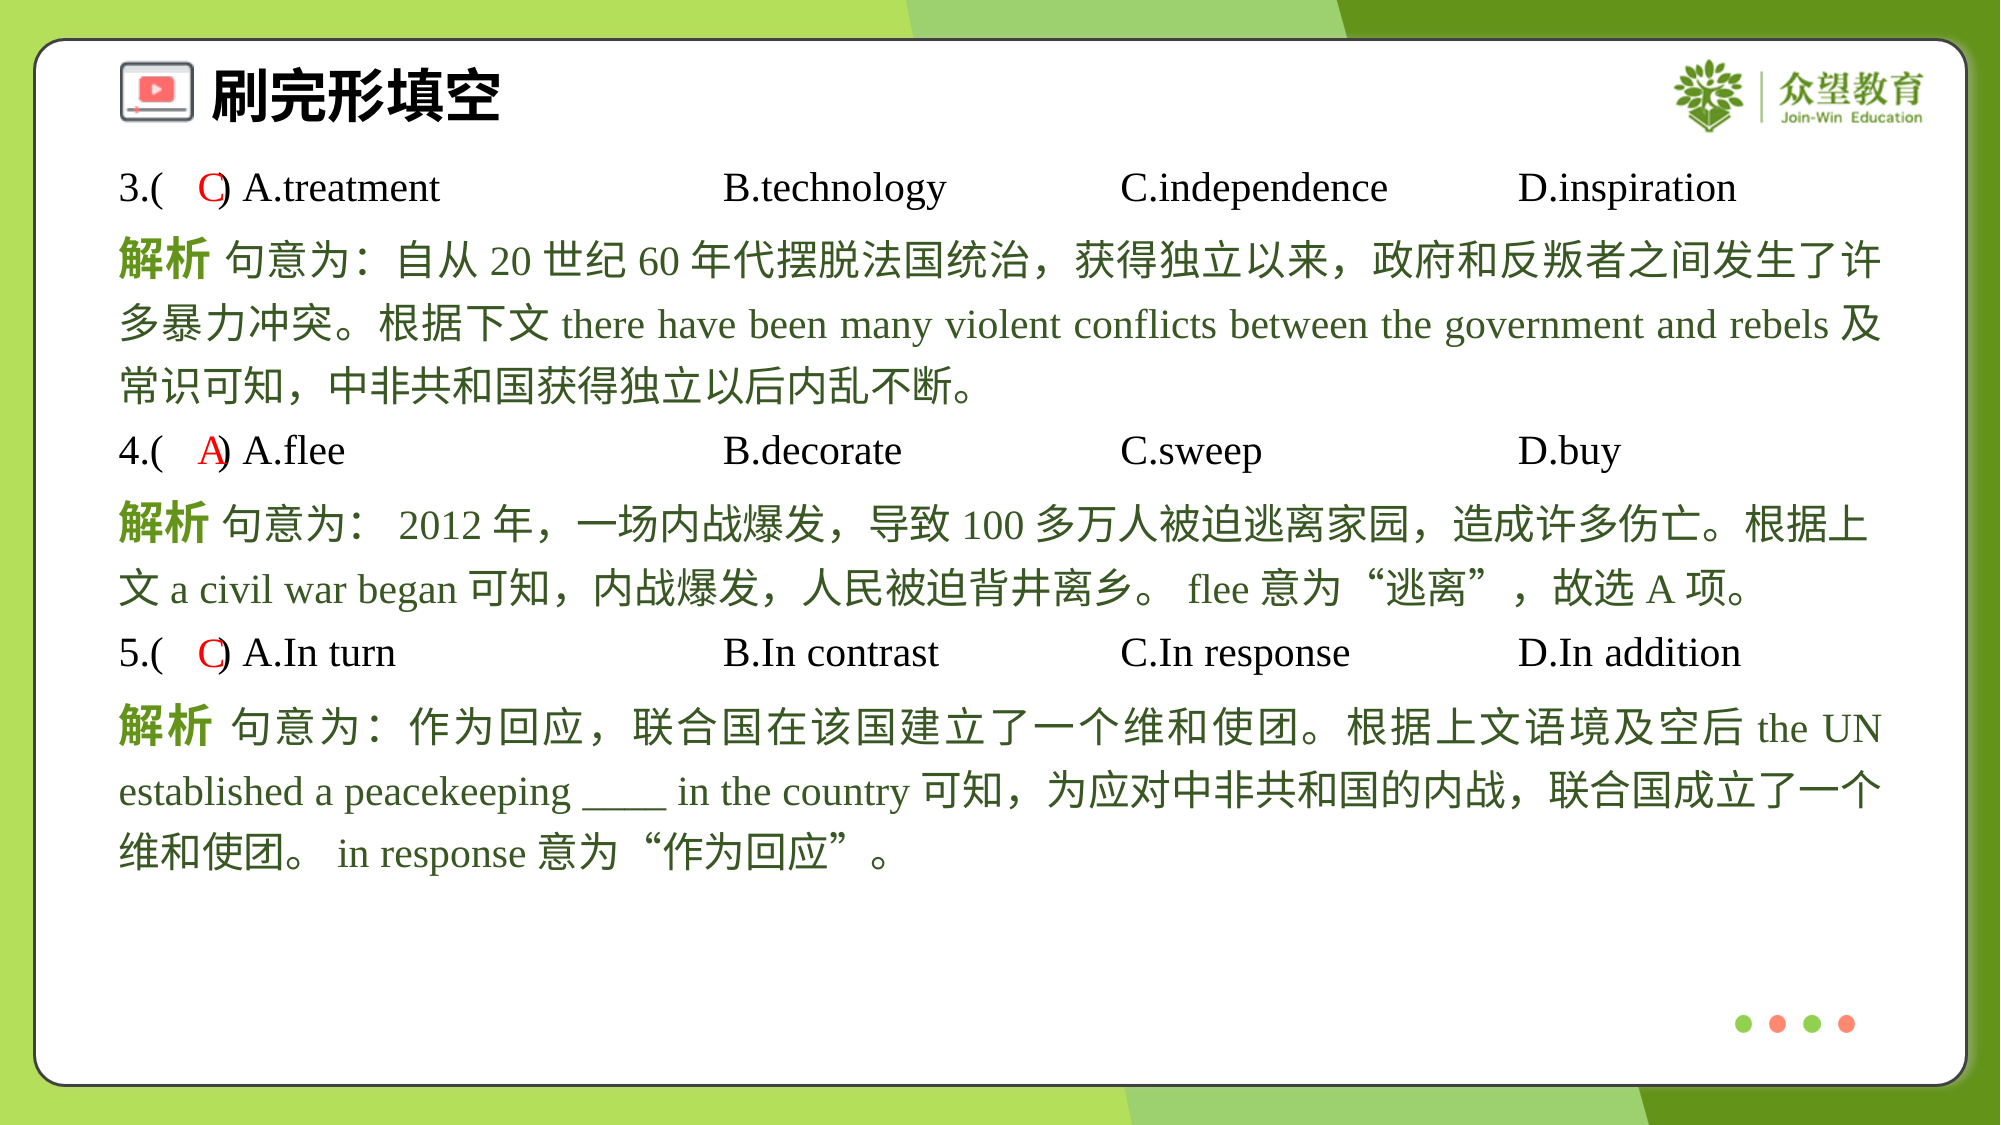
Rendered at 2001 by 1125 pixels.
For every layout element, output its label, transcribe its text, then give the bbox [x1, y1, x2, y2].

text_box 3.( ) A.treatment B.technology C.independence D.inspiration [118, 146, 192, 204]
text_box 解析 句意为：自从20世纪60年代摆脱法国统治，获得独立以来，政府和反叛者之间发生了许多暴力冲突。根据下文there have been many violent conflicts between the government and rebels及常识可知，中非共和国获得独立以后内乱不断。 [118, 215, 1883, 405]
picture [0, 0, 2000, 1125]
text_box 5.( ) A.In turn B.In contrast C.In response D.In addition [231, 612, 1883, 670]
text_box C [192, 612, 231, 671]
text_box A [192, 410, 233, 469]
text_box 4.( ) A.flee B.decorate C.sweep D.buy [118, 410, 192, 468]
text_box 解析 句意为：2012年，一场内战爆发，导致100多万人被迫逃离家园，造成许多伤亡。根据上文a civil war began可知，内战爆发，人民被迫背井离乡。flee意为“逃离”，故选A项。 [118, 480, 1883, 607]
text_box 4.( ) A.flee B.decorate C.sweep D.buy [233, 410, 1883, 468]
text_box 5.( ) A.In turn B.In contrast C.In response D.In addition [118, 612, 192, 670]
text_box 3.( ) A.treatment B.technology C.independence D.inspiration [231, 146, 1883, 204]
text_box C [192, 146, 231, 205]
text_box 解析 句意为：作为回应，联合国在该国建立了一个维和使团。根据上文语境及空后the UN established a peacekeeping ____ in the country可知，为应对中非共和国的内战，联合国成立了一个维和使团。in response意为“作为回应”。 [118, 682, 1883, 871]
